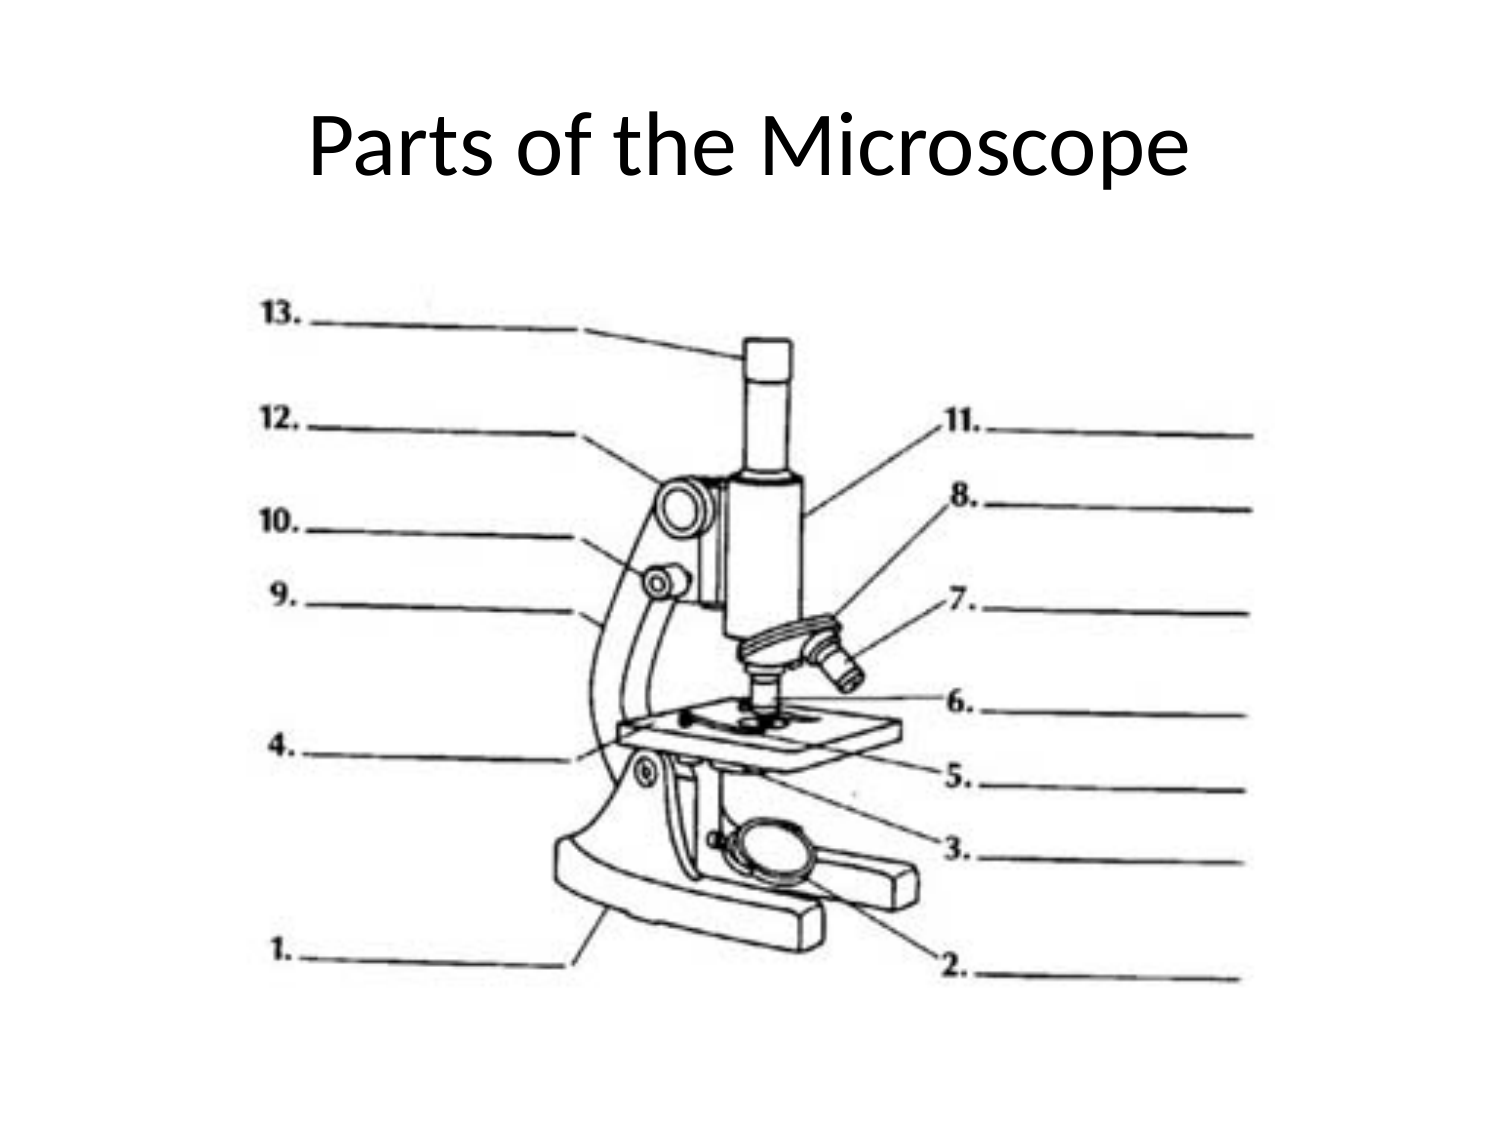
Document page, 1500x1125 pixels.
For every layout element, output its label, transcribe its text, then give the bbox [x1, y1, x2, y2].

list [74, 262, 1426, 1006]
title Parts of the Microscope [75, 45, 1425, 233]
